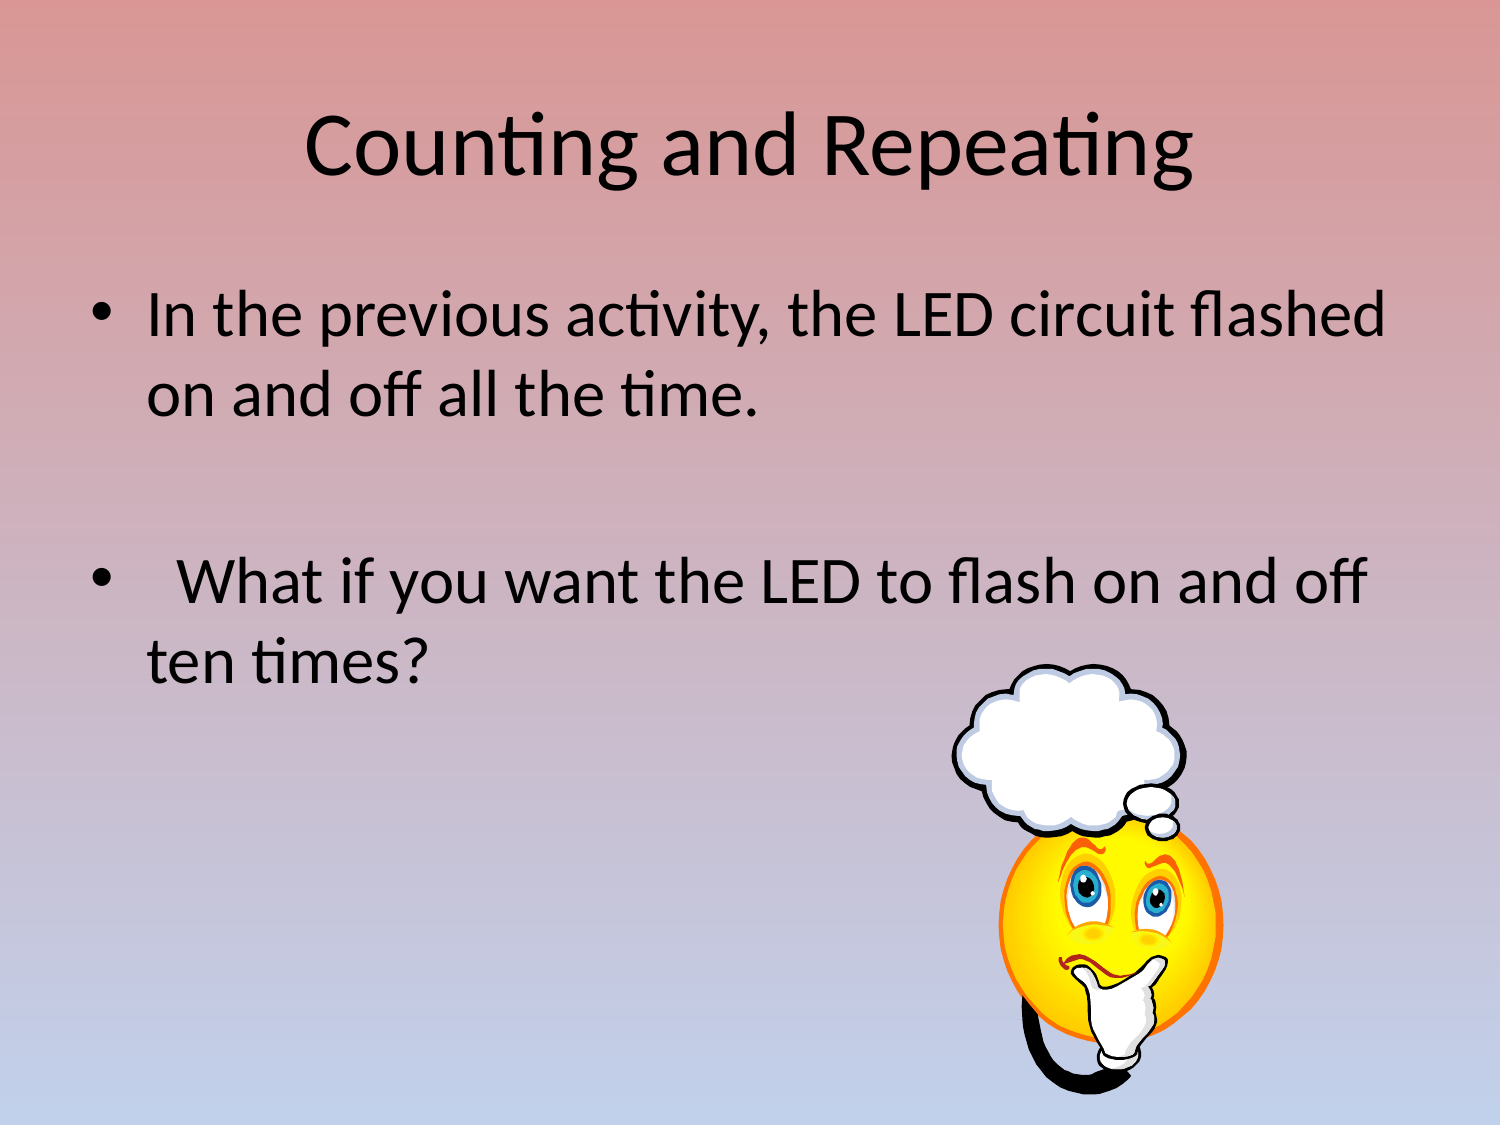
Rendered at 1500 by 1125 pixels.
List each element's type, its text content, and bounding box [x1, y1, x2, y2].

picture [949, 662, 1226, 1097]
list In the previous activity, the LED circuit flashed on and off all the time. What if you want the LED to flash on and off ten times? [75, 262, 1425, 1005]
title Counting and Repeating [75, 45, 1425, 233]
